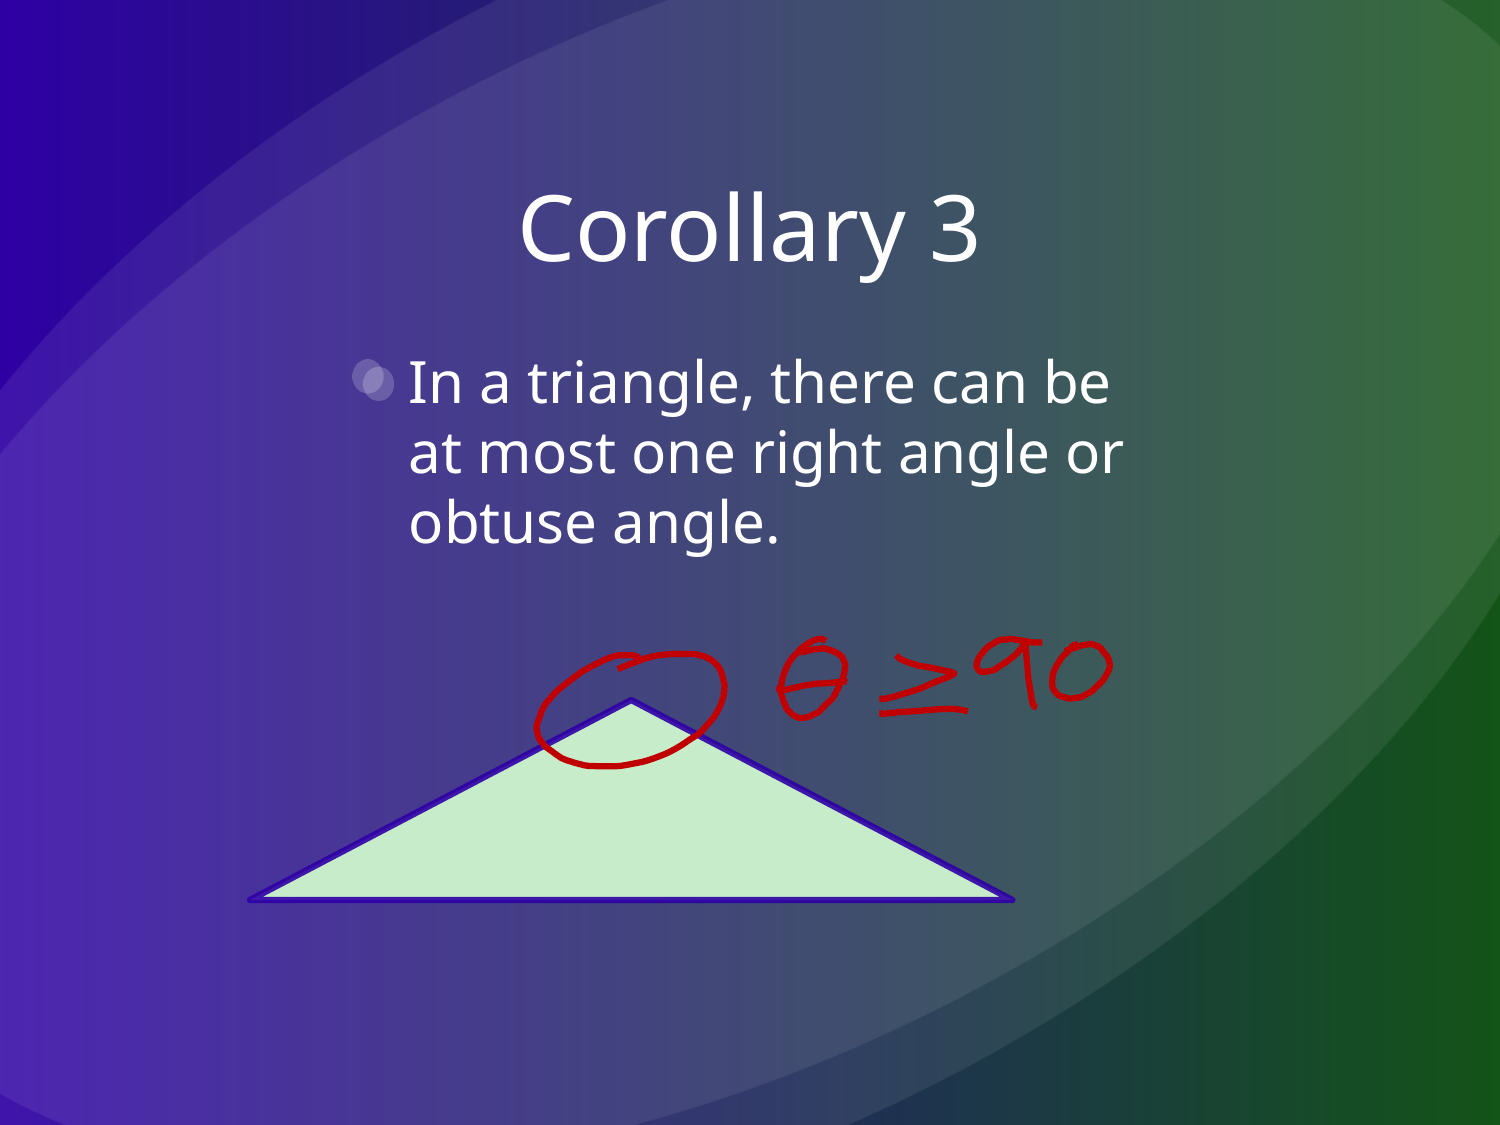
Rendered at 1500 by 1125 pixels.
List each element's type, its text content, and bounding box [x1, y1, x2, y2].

text_box [780, 637, 847, 687]
text_box [1051, 643, 1111, 700]
text_box [879, 654, 956, 700]
text_box [777, 680, 848, 692]
picture [0, 0, 1500, 1125]
text_box [246, 733, 1016, 904]
text_box [975, 638, 1043, 709]
title Corollary 3 [283, 45, 1216, 288]
text_box [879, 707, 969, 716]
text_box [535, 652, 726, 768]
list In a triangle, there can be at most one right angle or obtuse angle. [337, 337, 1163, 975]
text_box [779, 683, 842, 720]
